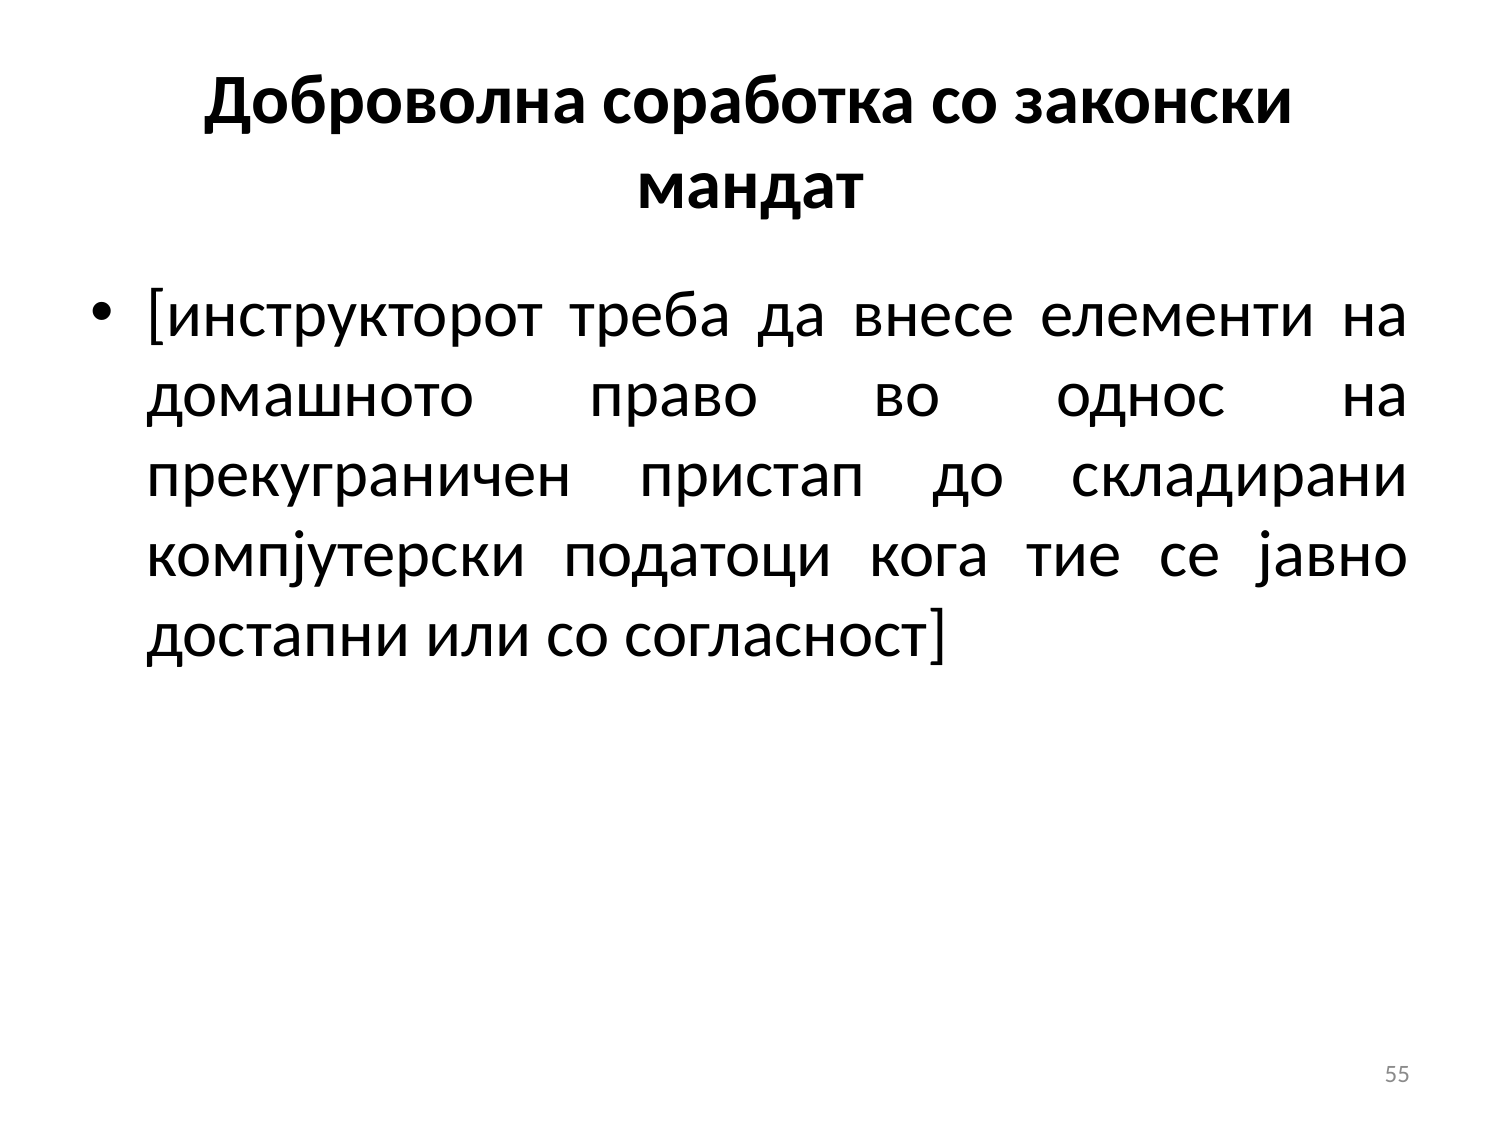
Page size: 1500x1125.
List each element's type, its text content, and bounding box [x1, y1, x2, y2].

slide_number 55 [1074, 1042, 1425, 1103]
list [инструкторот треба да внесе елементи на домашното право во однос на прекуграничен пристап до складирани компјутерски податоци кога тие се јавно достапни или со согласност] [75, 262, 1425, 1005]
title Доброволна соработка со законски мандат [75, 45, 1425, 233]
